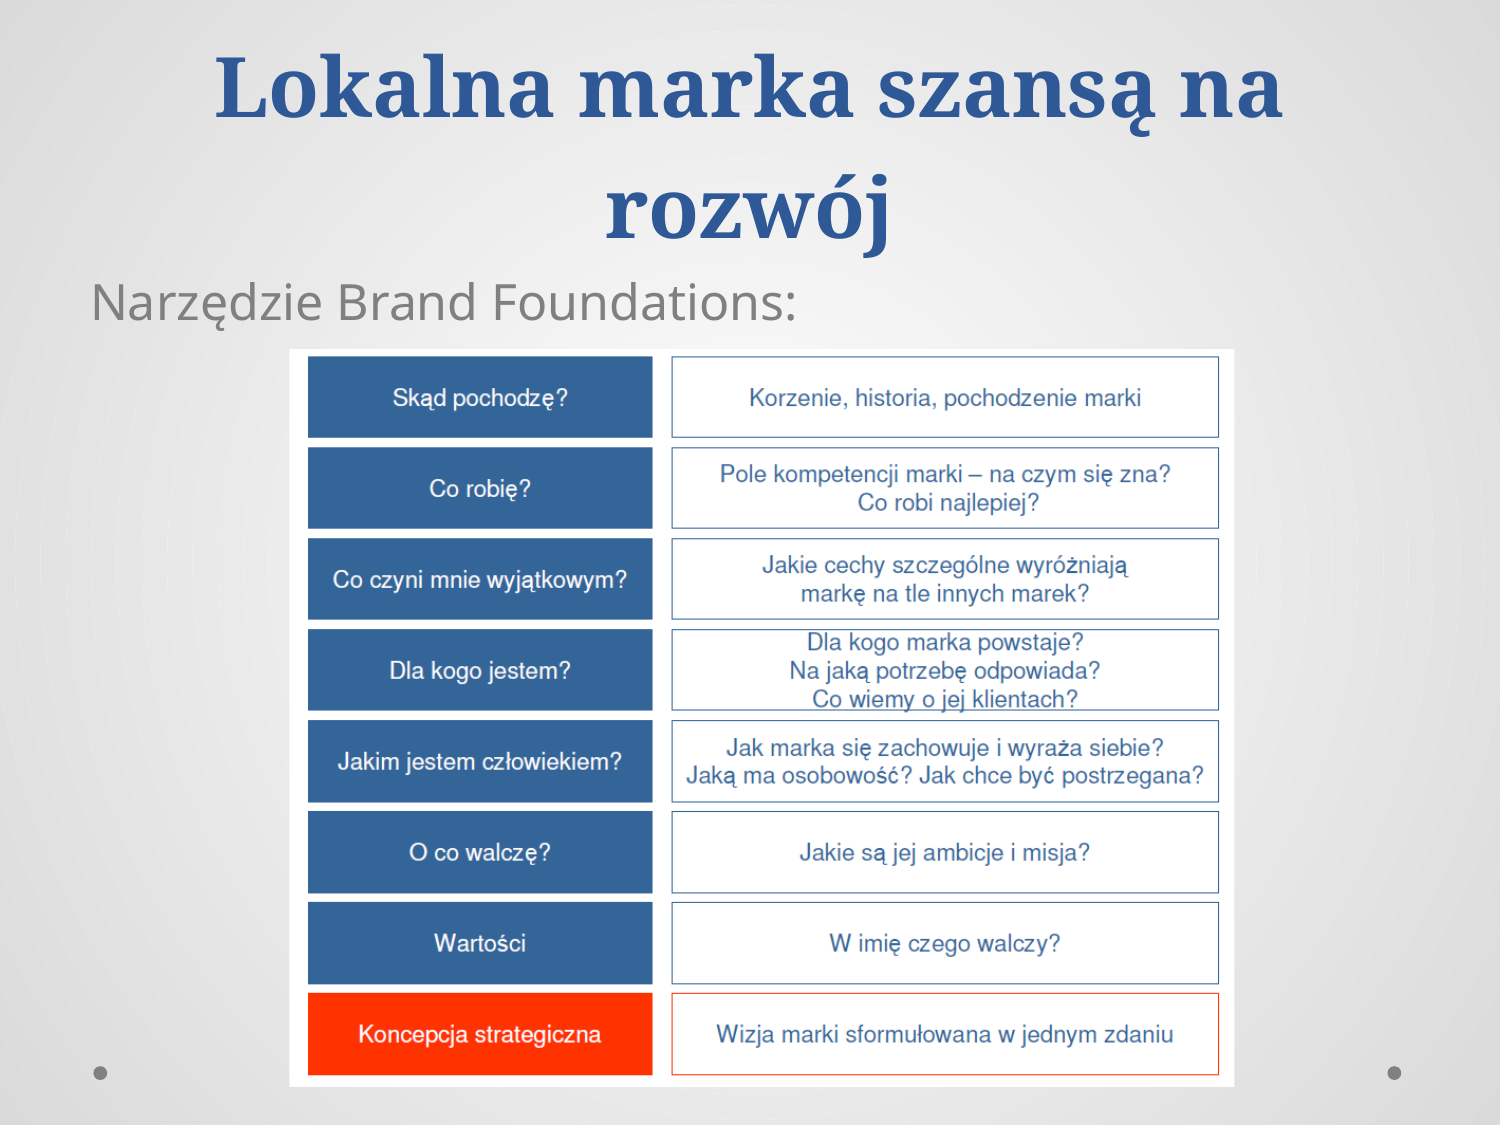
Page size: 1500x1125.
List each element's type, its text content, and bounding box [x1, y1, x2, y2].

list Narzędzie Brand Foundations: [75, 262, 1425, 1005]
title Lokalna marka szansą na rozwój [75, 0, 1425, 262]
picture [288, 349, 1235, 1088]
